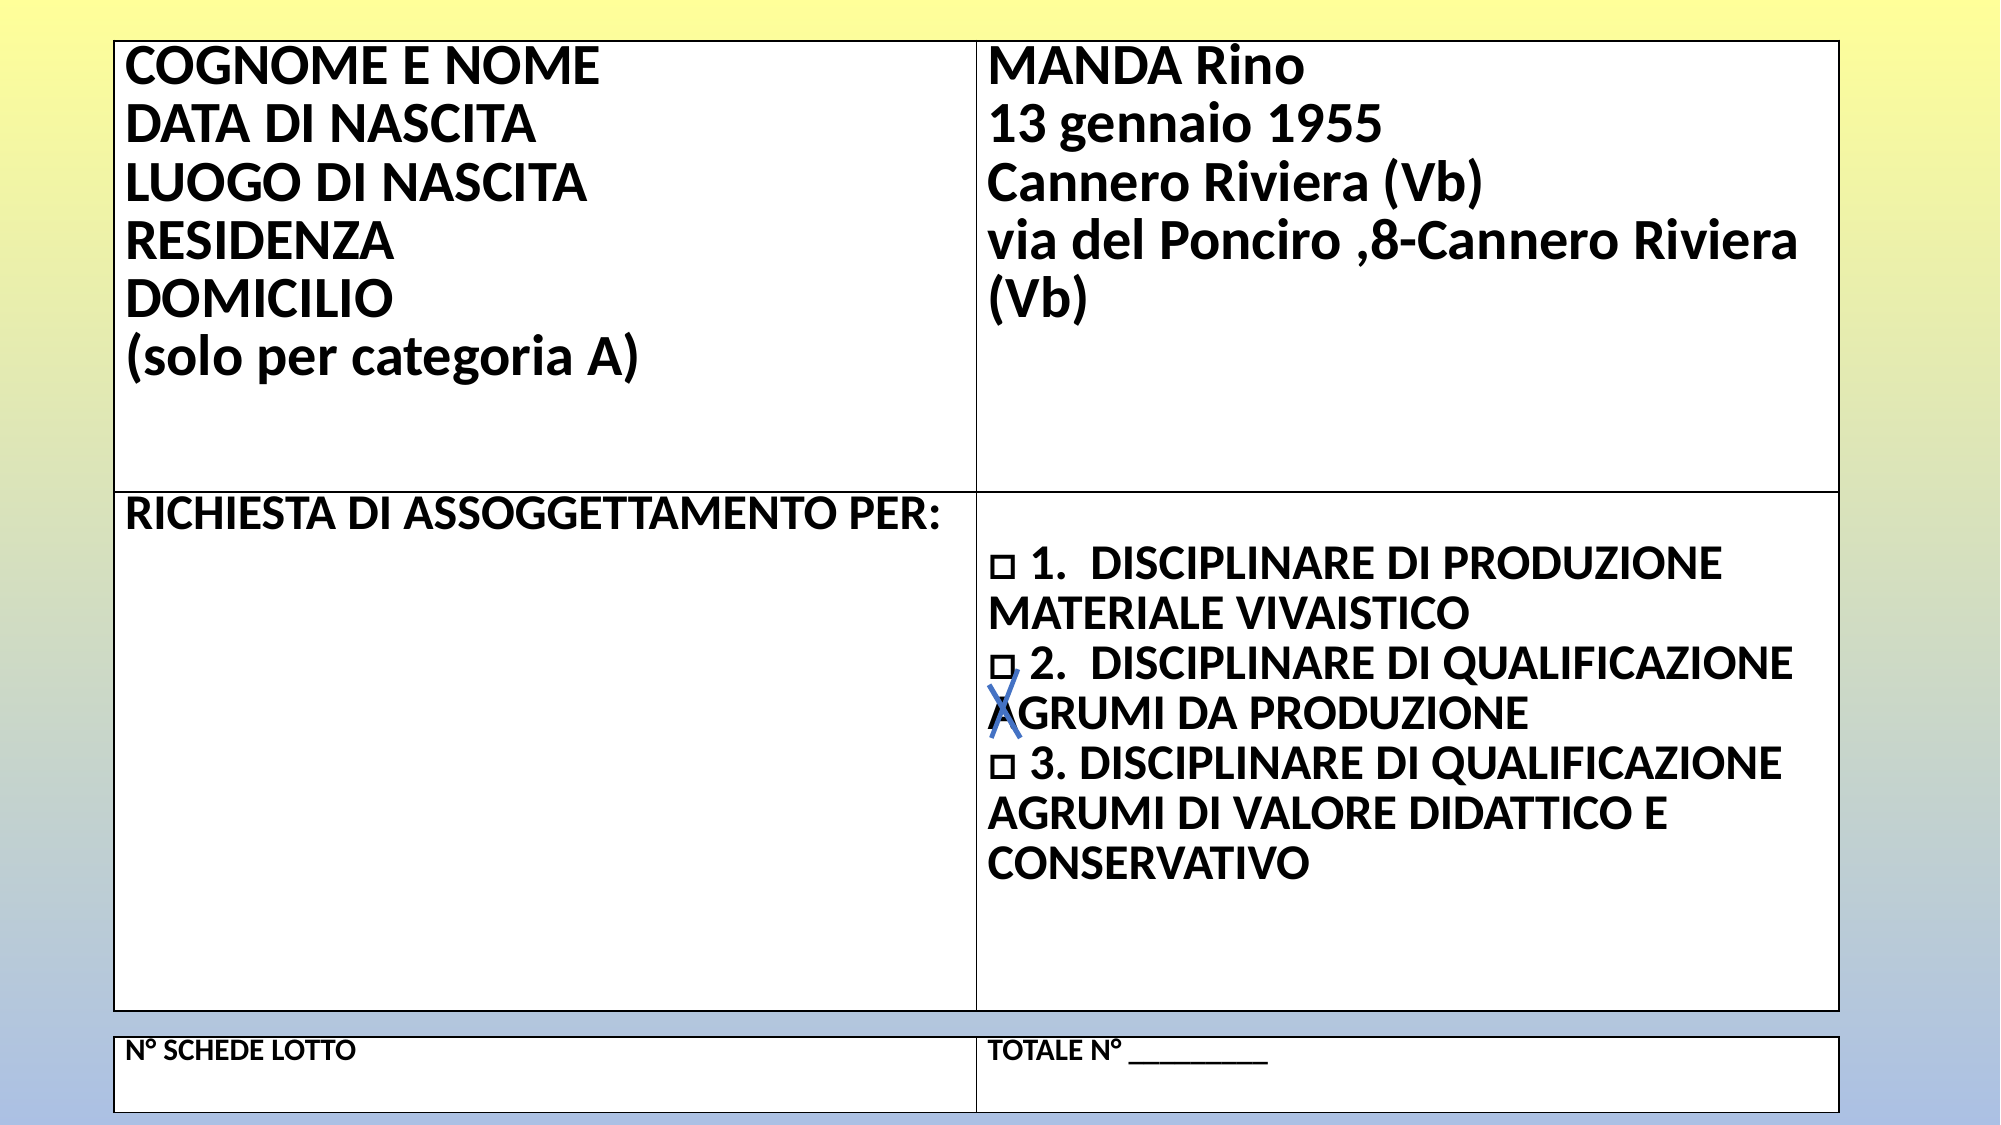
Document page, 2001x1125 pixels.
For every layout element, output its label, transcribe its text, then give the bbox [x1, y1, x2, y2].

table_header □ 1. DISCIPLINARE DI PRODUZIONE MATERIALE VIVAISTICO □ 2. DISCIPLINARE DI QUALIFICAZIONE AGRUMI DA PRODUZIONE □ 3. DISCIPLINARE DI QUALIFICAZIONE AGRUMI DI VALORE DIDATTICO E CONSERVATIVO [977, 493, 1838, 1010]
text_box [991, 669, 1018, 684]
table_header TOTALE N° _________ [977, 1038, 1838, 1112]
table_header RICHIESTA DI ASSOGGETTAMENTO PER: [115, 493, 976, 1010]
table_header COGNOME E NOME DATA DI NASCITA LUOGO DI NASCITA RESIDENZA DOMICILIO (solo per categoria A) [115, 42, 976, 491]
table_header MANDA Rino 13 gennaio 1955 Cannero Riviera (Vb) via del Ponciro ,8-Cannero Riviera (Vb) [977, 42, 1838, 491]
table_header N° SCHEDE LOTTO [115, 1038, 976, 1112]
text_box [989, 684, 1021, 738]
